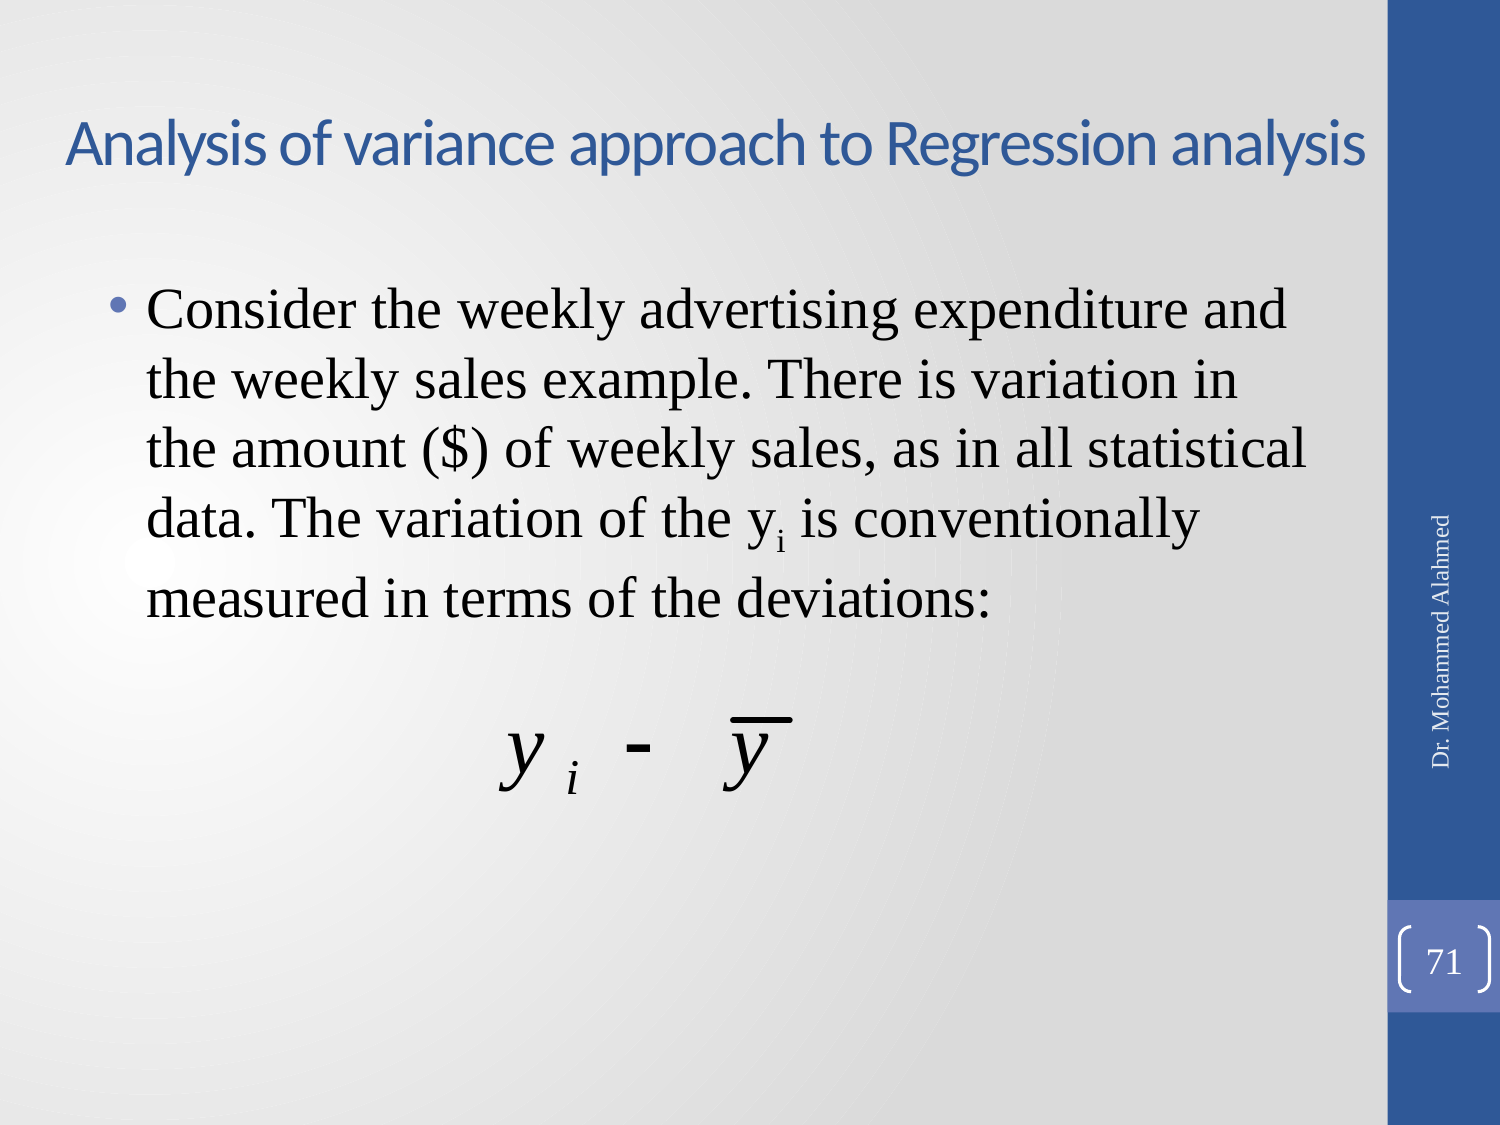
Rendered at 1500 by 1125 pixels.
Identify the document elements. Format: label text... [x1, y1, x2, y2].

title Analysis of variance approach to Regression analysis [50, 45, 1400, 233]
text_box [474, 686, 813, 817]
footer Dr. Mohammed Alahmed [1408, 500, 1469, 889]
list Consider the weekly advertising expenditure and the weekly sales example. There is variation in the amount ($) of weekly sales, as in all statistical data. The variation of the yi is conventionally measured in terms of the deviations: [75, 262, 1325, 1050]
slide_number 71 [1397, 925, 1492, 994]
